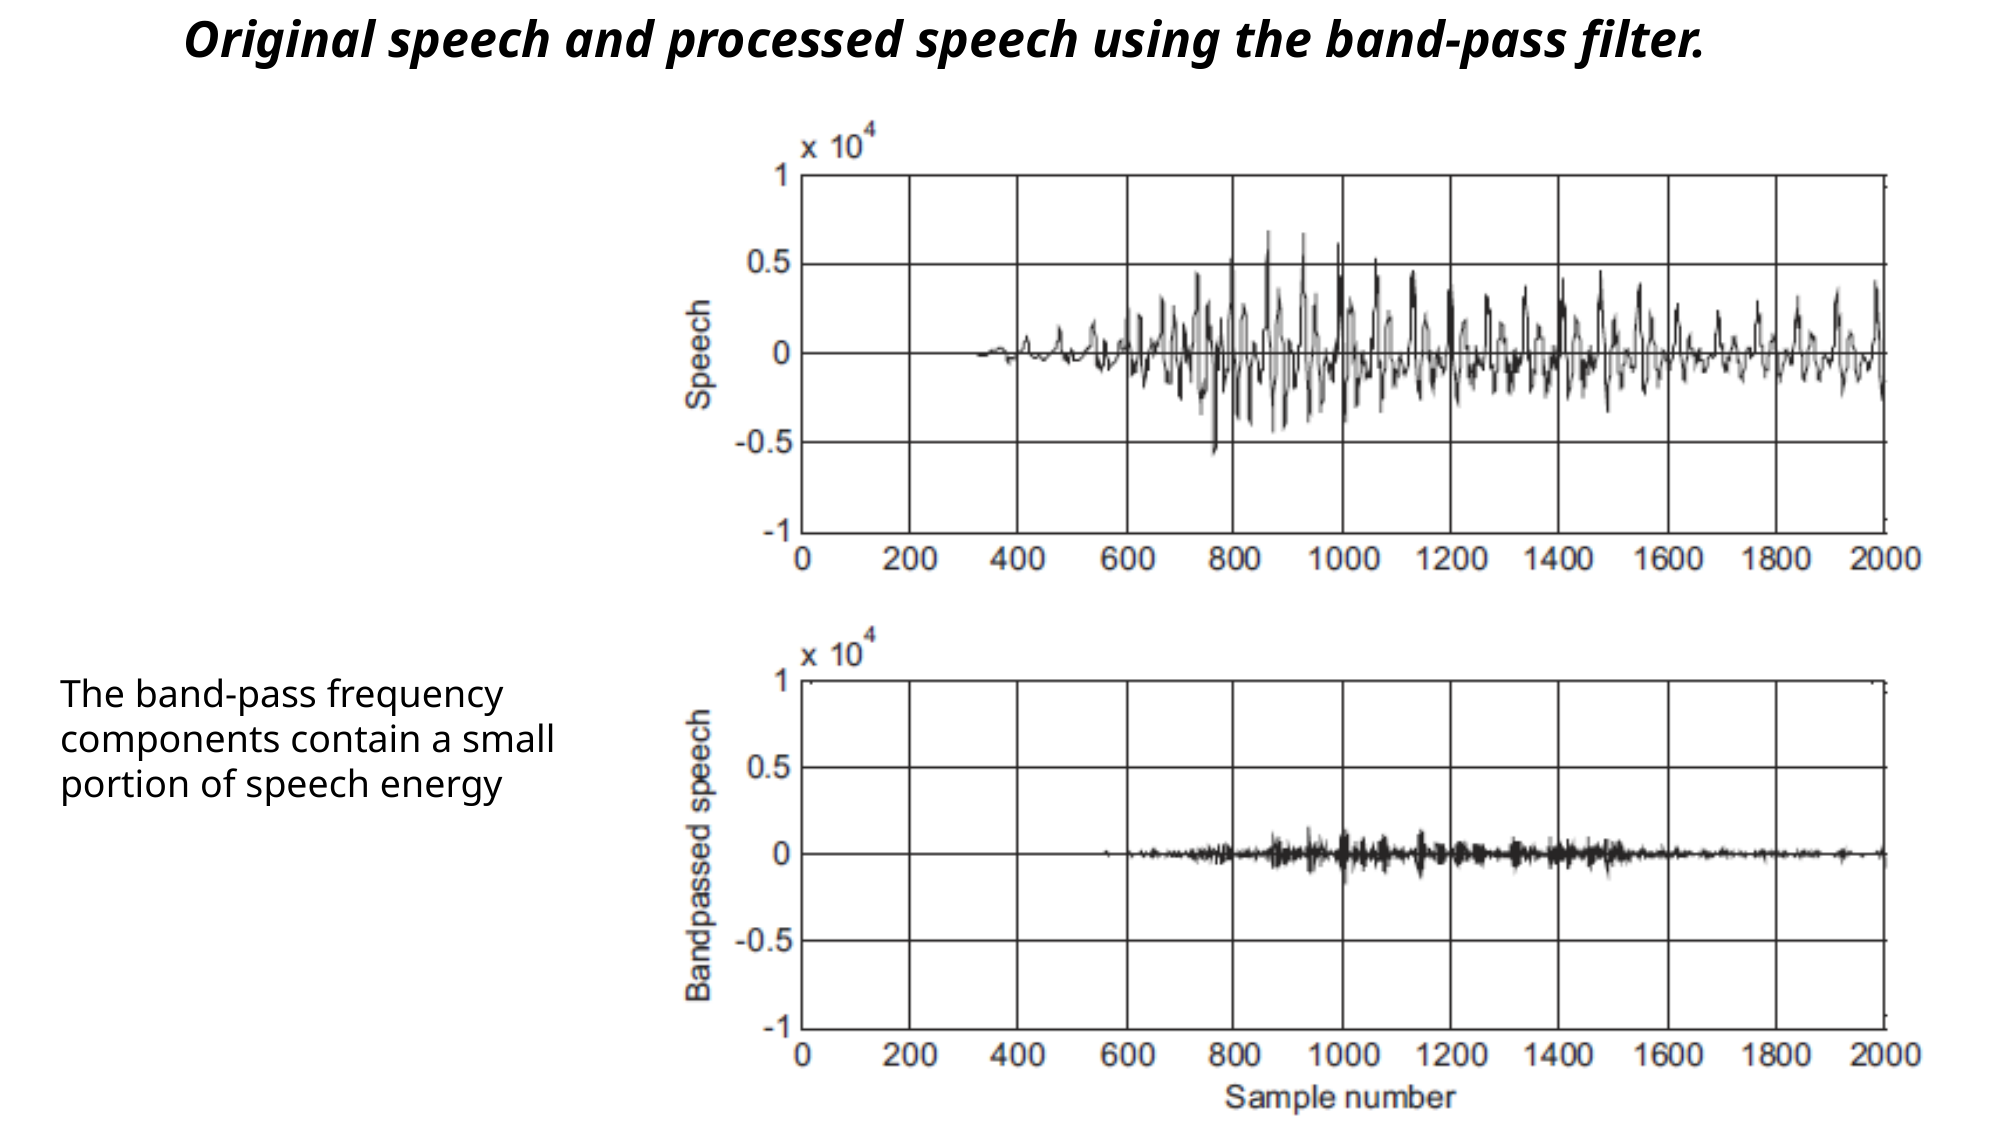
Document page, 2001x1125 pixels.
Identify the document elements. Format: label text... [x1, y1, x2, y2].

text_box The band-pass frequency components contain a small portion of speech energy [45, 662, 624, 813]
text_box Original speech and processed speech using the band-pass filter. [169, 0, 1812, 75]
picture [649, 107, 1942, 1125]
